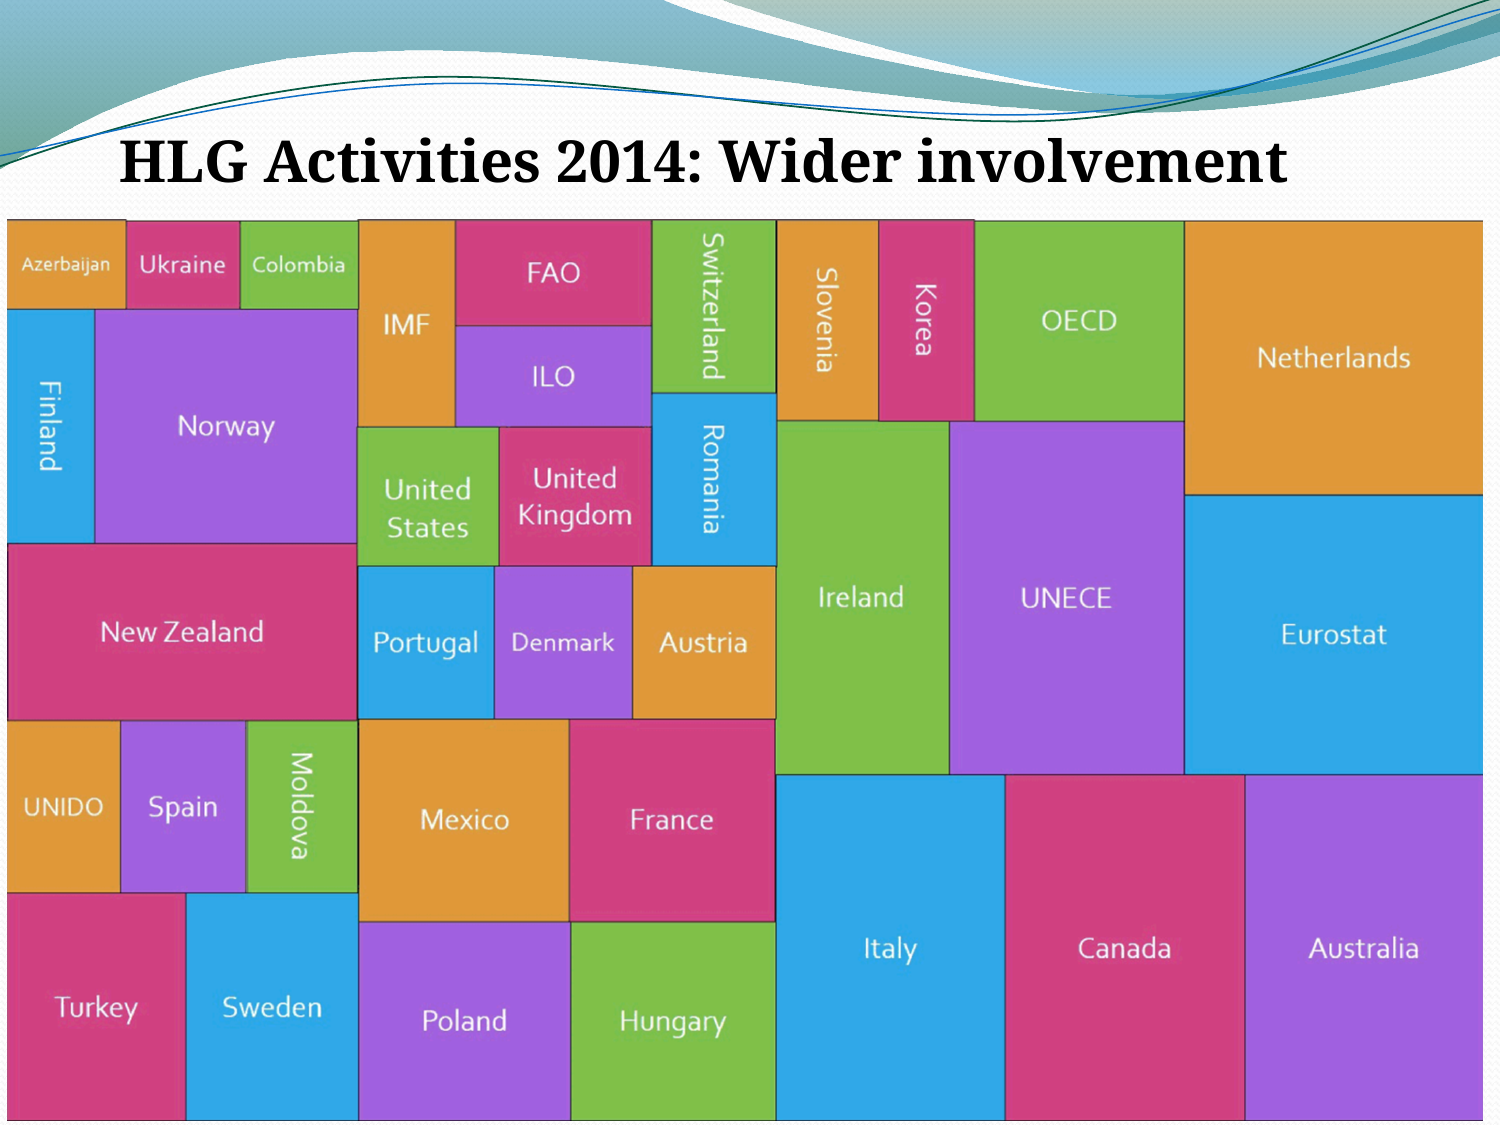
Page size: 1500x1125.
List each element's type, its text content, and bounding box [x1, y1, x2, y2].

title HLG Activities 2014: Wider involvement [118, 90, 1371, 219]
picture [6, 219, 1483, 1121]
